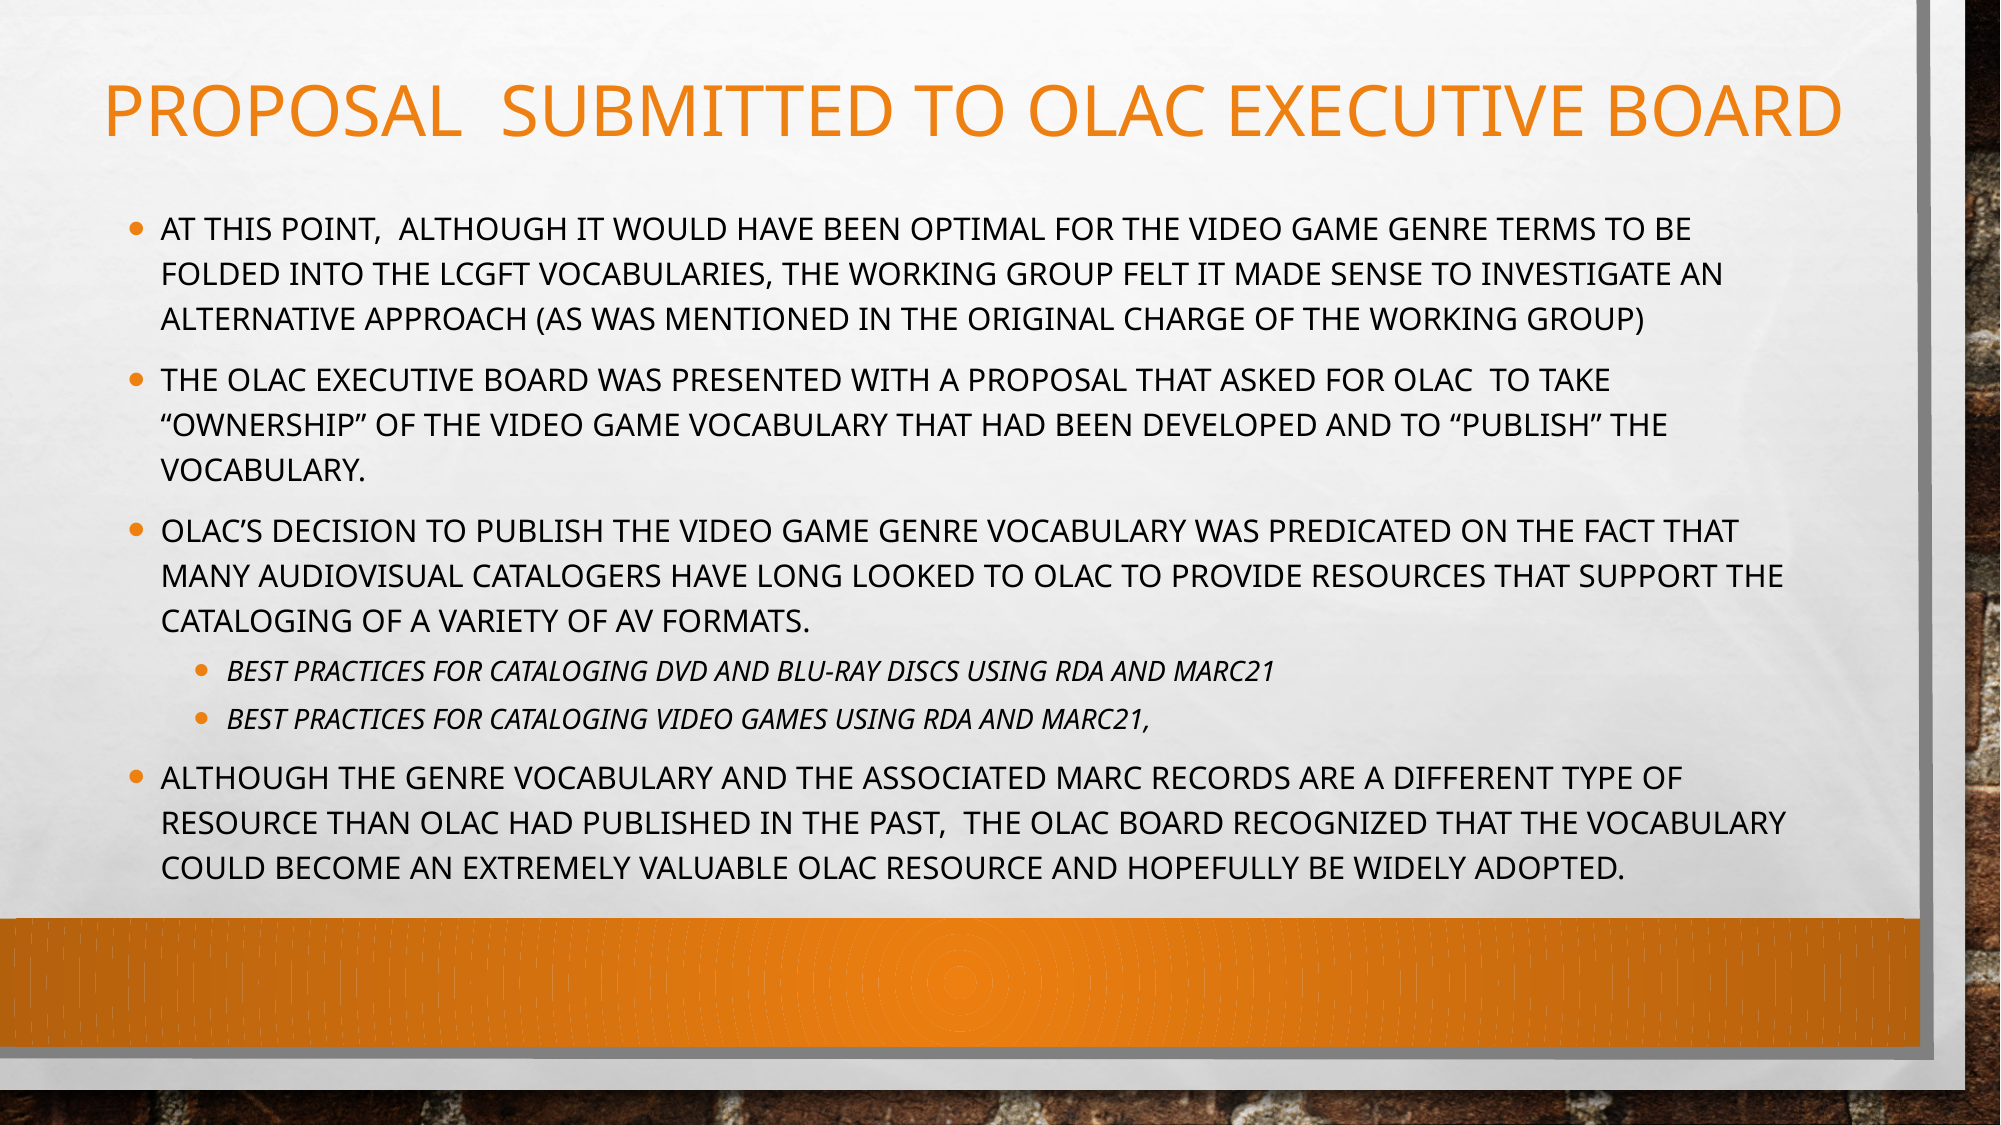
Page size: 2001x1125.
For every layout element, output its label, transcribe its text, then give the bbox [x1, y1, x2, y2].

picture [0, 0, 2000, 1125]
list at this point, ALTHOUGH it would have been optimal for the video game genre terms to be folded into the lcgft vocabularies, the working group felt it made sense to investigate an alternative approach (as was mentioned in the original charge of the working group) The olac executive board was presented with a proposal that asked for olac to take “ownership” of the video game vocabulary that had been developed and to “publish” the vocabulary. OLAC’s decision to publish the video game genre vocabulary was predicated on the fact that many audiovisual catalogers have long looked to OLAC to provide resources that support the cataloging of a variety of AV formats. Best Practices for Cataloging DVD and Blu-Ray Discs Using RDA and MARC21 Best Practices for Cataloging Video Games Using RDA and MARC21, Although the genre vocabulary and the associated marc records are a different type of resource than olac had published in the past, the olac board recognized that the vocabulary could become an extremely valuable olac resource and hopefully be widely adopted. [112, 171, 1818, 917]
title PROPOSAL SUBMITTED TO OLAC Executive board [50, 39, 1900, 188]
